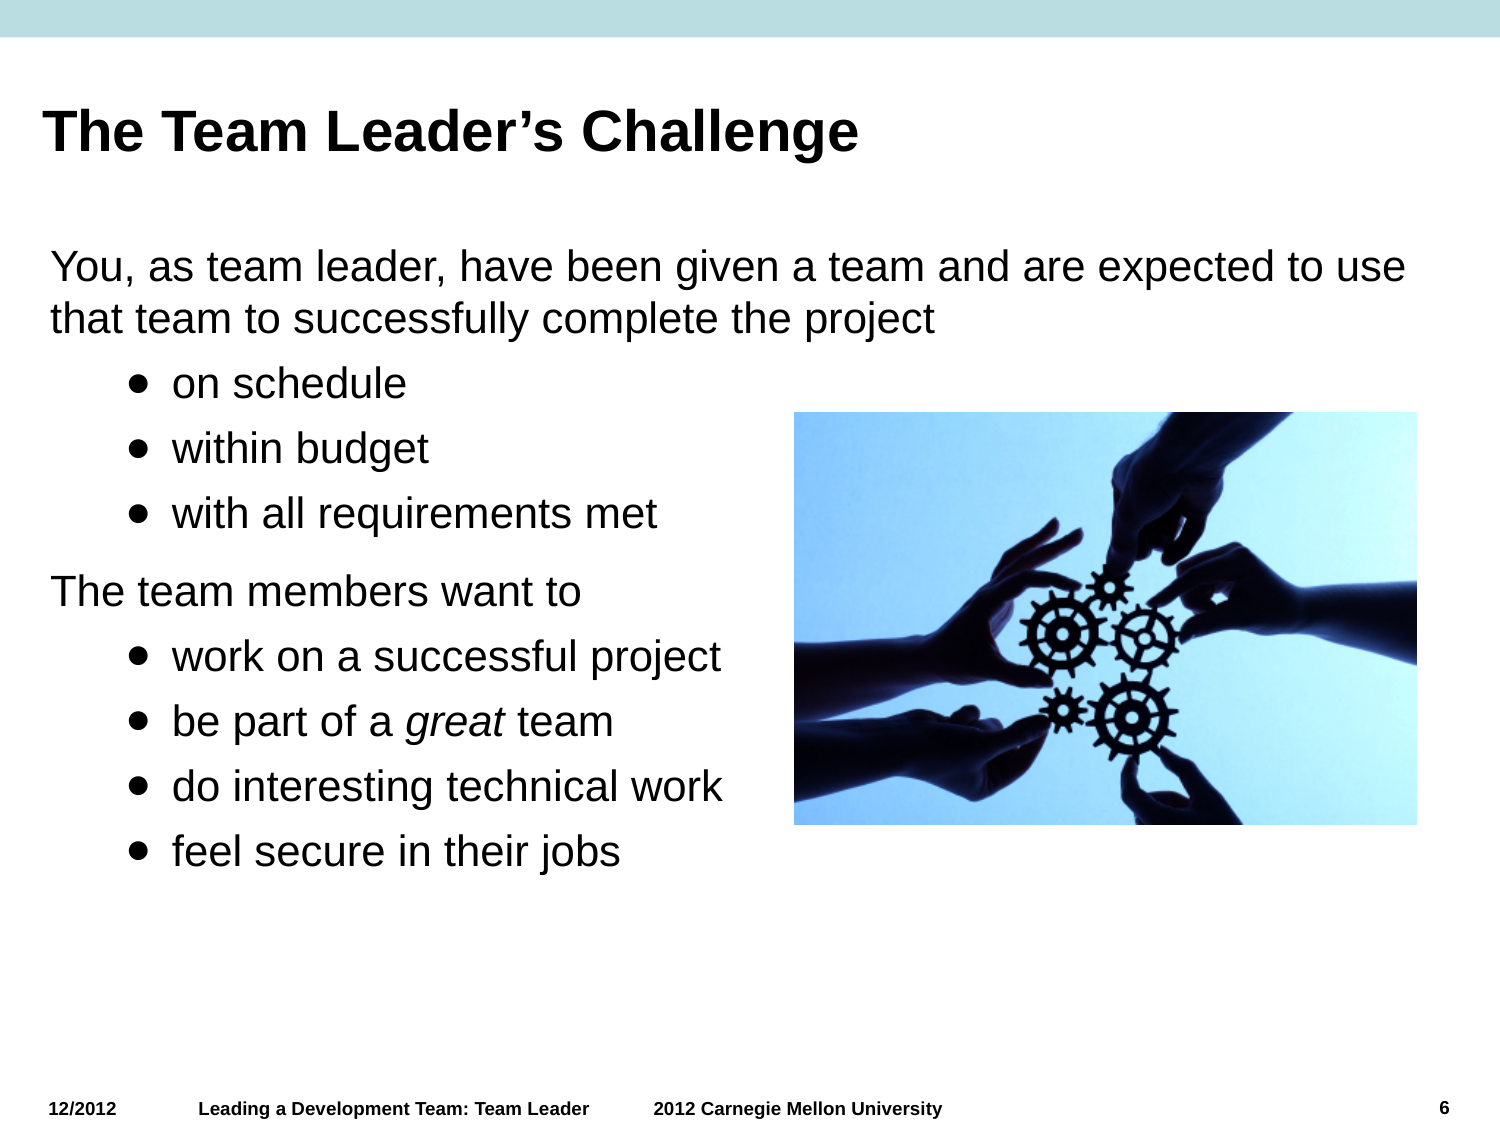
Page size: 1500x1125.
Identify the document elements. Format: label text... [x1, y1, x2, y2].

title The Team Leader’s Challenge [42, 106, 1438, 163]
list You, as team leader, have been given a team and are expected to use that team to successfully complete the project on schedule within budget with all requirements met The team members want to work on a successful project be part of a great team do interesting technical work feel secure in their jobs [50, 237, 1437, 1000]
picture [794, 412, 1417, 826]
